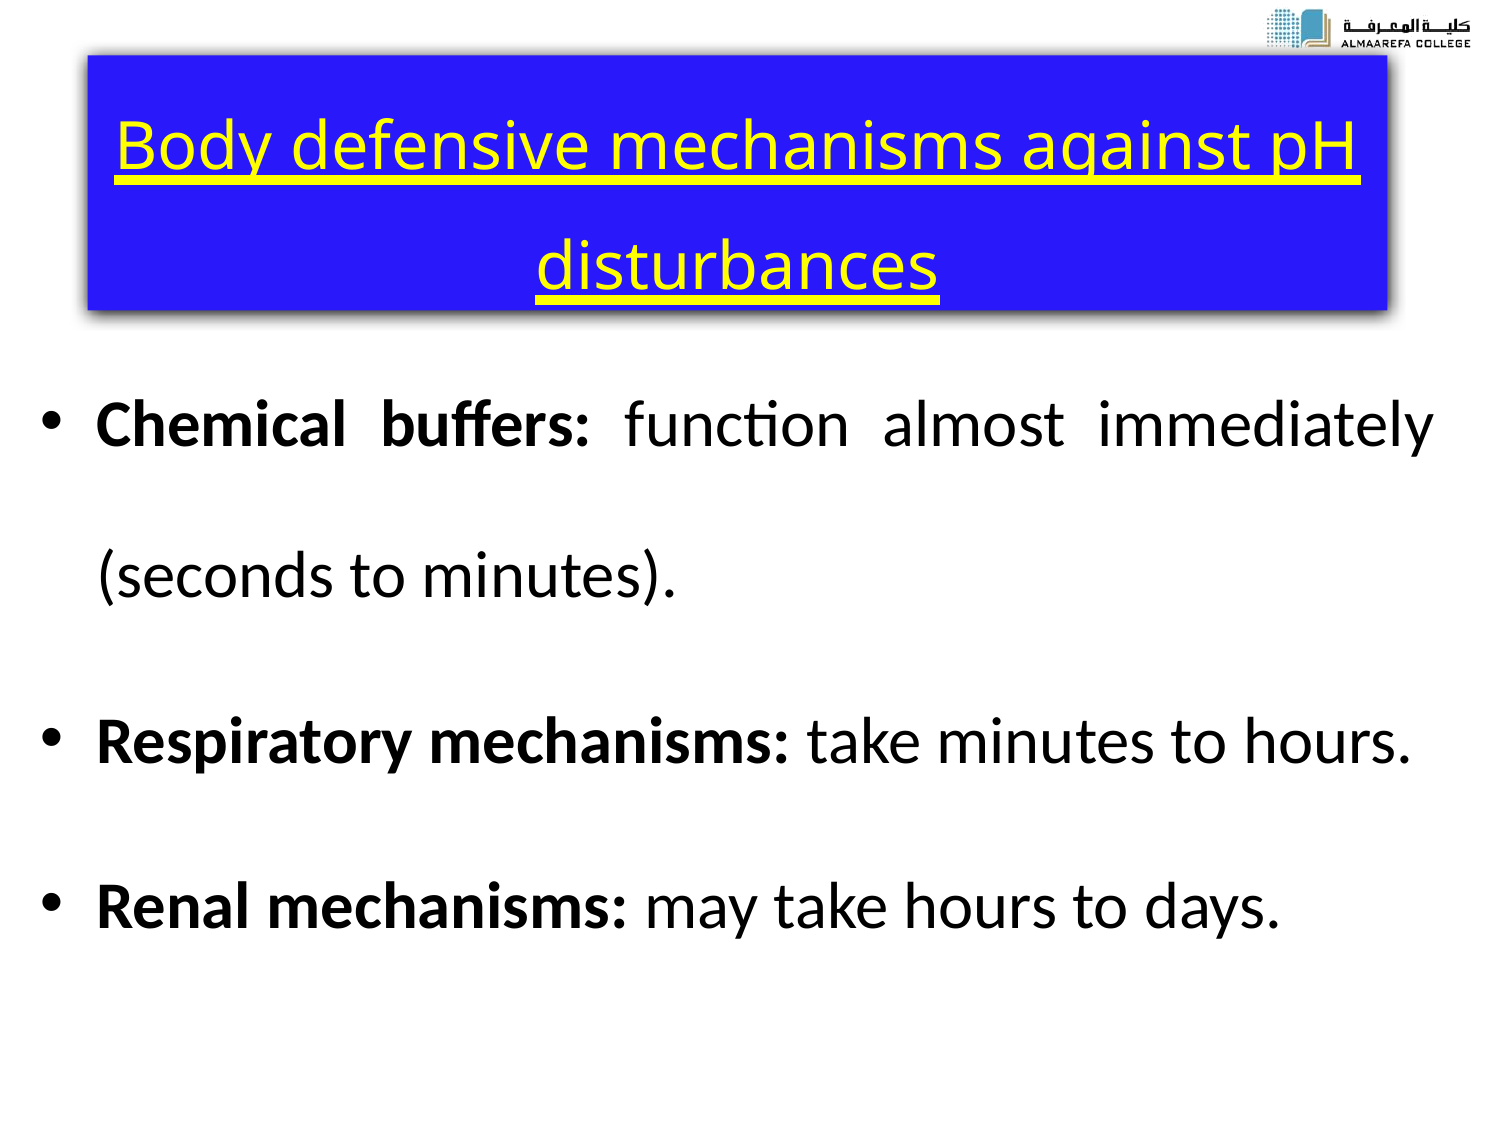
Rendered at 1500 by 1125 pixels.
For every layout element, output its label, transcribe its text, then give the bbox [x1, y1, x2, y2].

list Chemical buffers: function almost immediately (seconds to minutes). Respiratory mechanisms: take minutes to hours. Renal mechanisms: may take hours to days. [24, 299, 1450, 1125]
picture [1262, 0, 1475, 65]
title Body defensive mechanisms against pH disturbances [87, 55, 1388, 311]
